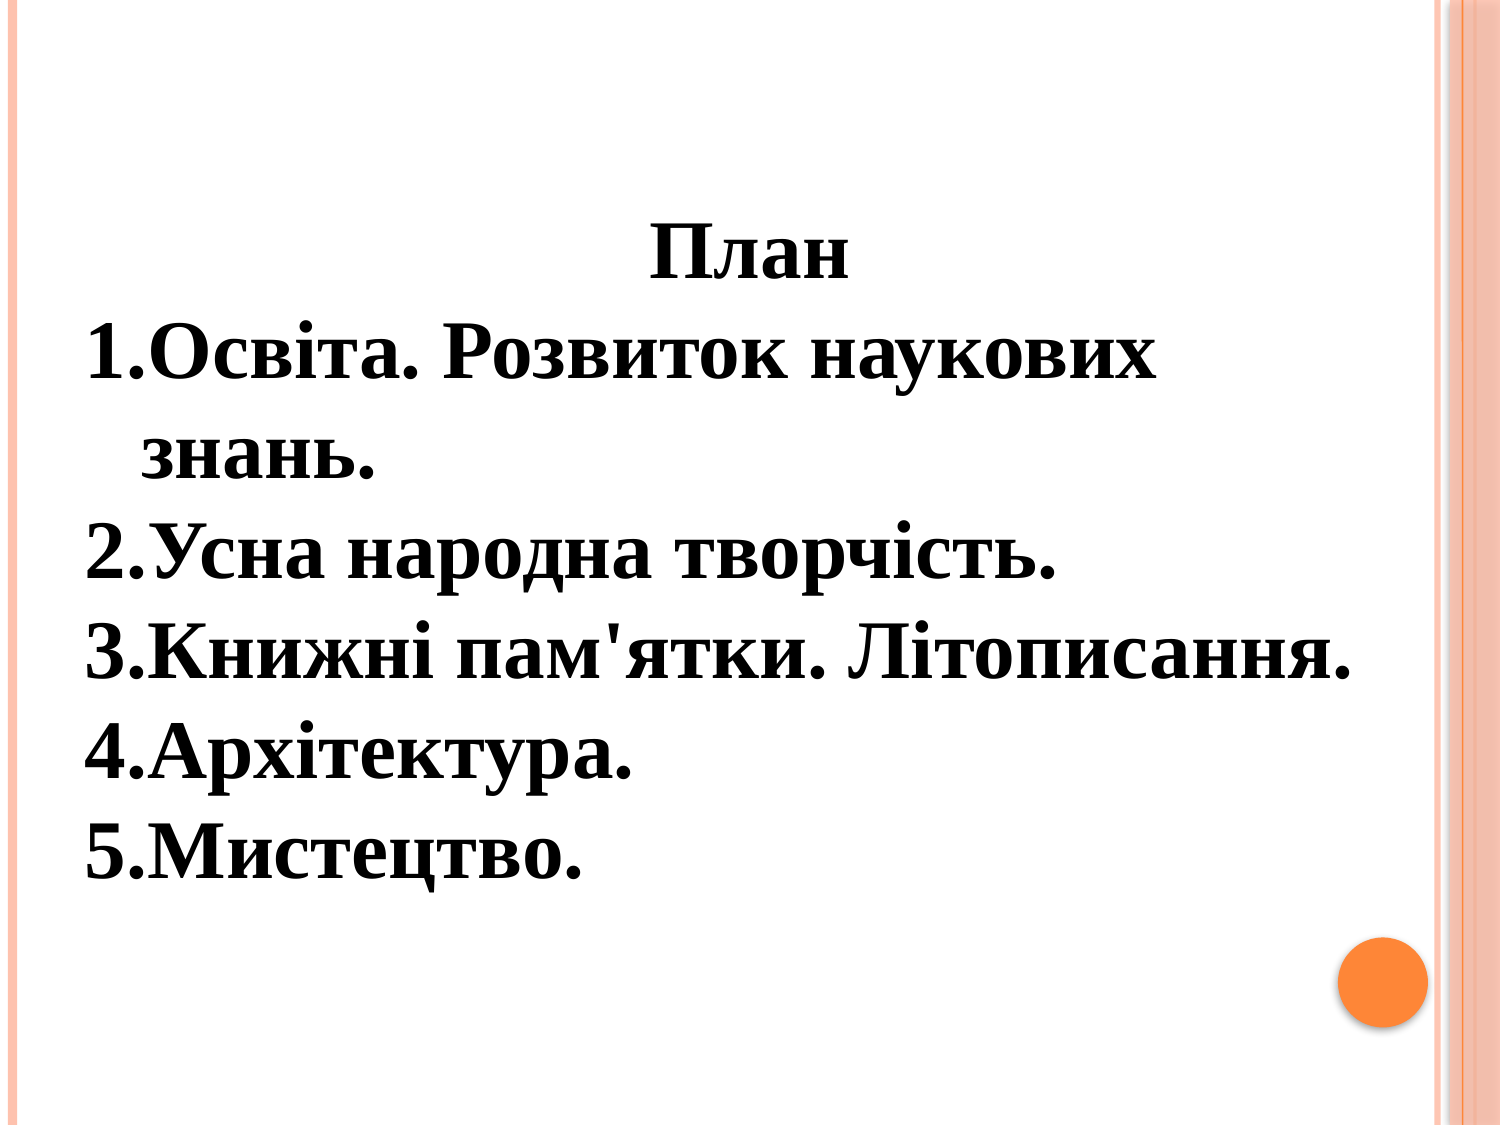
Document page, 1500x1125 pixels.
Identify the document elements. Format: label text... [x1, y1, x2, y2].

text_box План Освіта. Розвиток наукових знань. Усна народна творчість. Книжні пам'ятки. Літописання. Архітектура. Мистецтво. [70, 187, 1430, 903]
